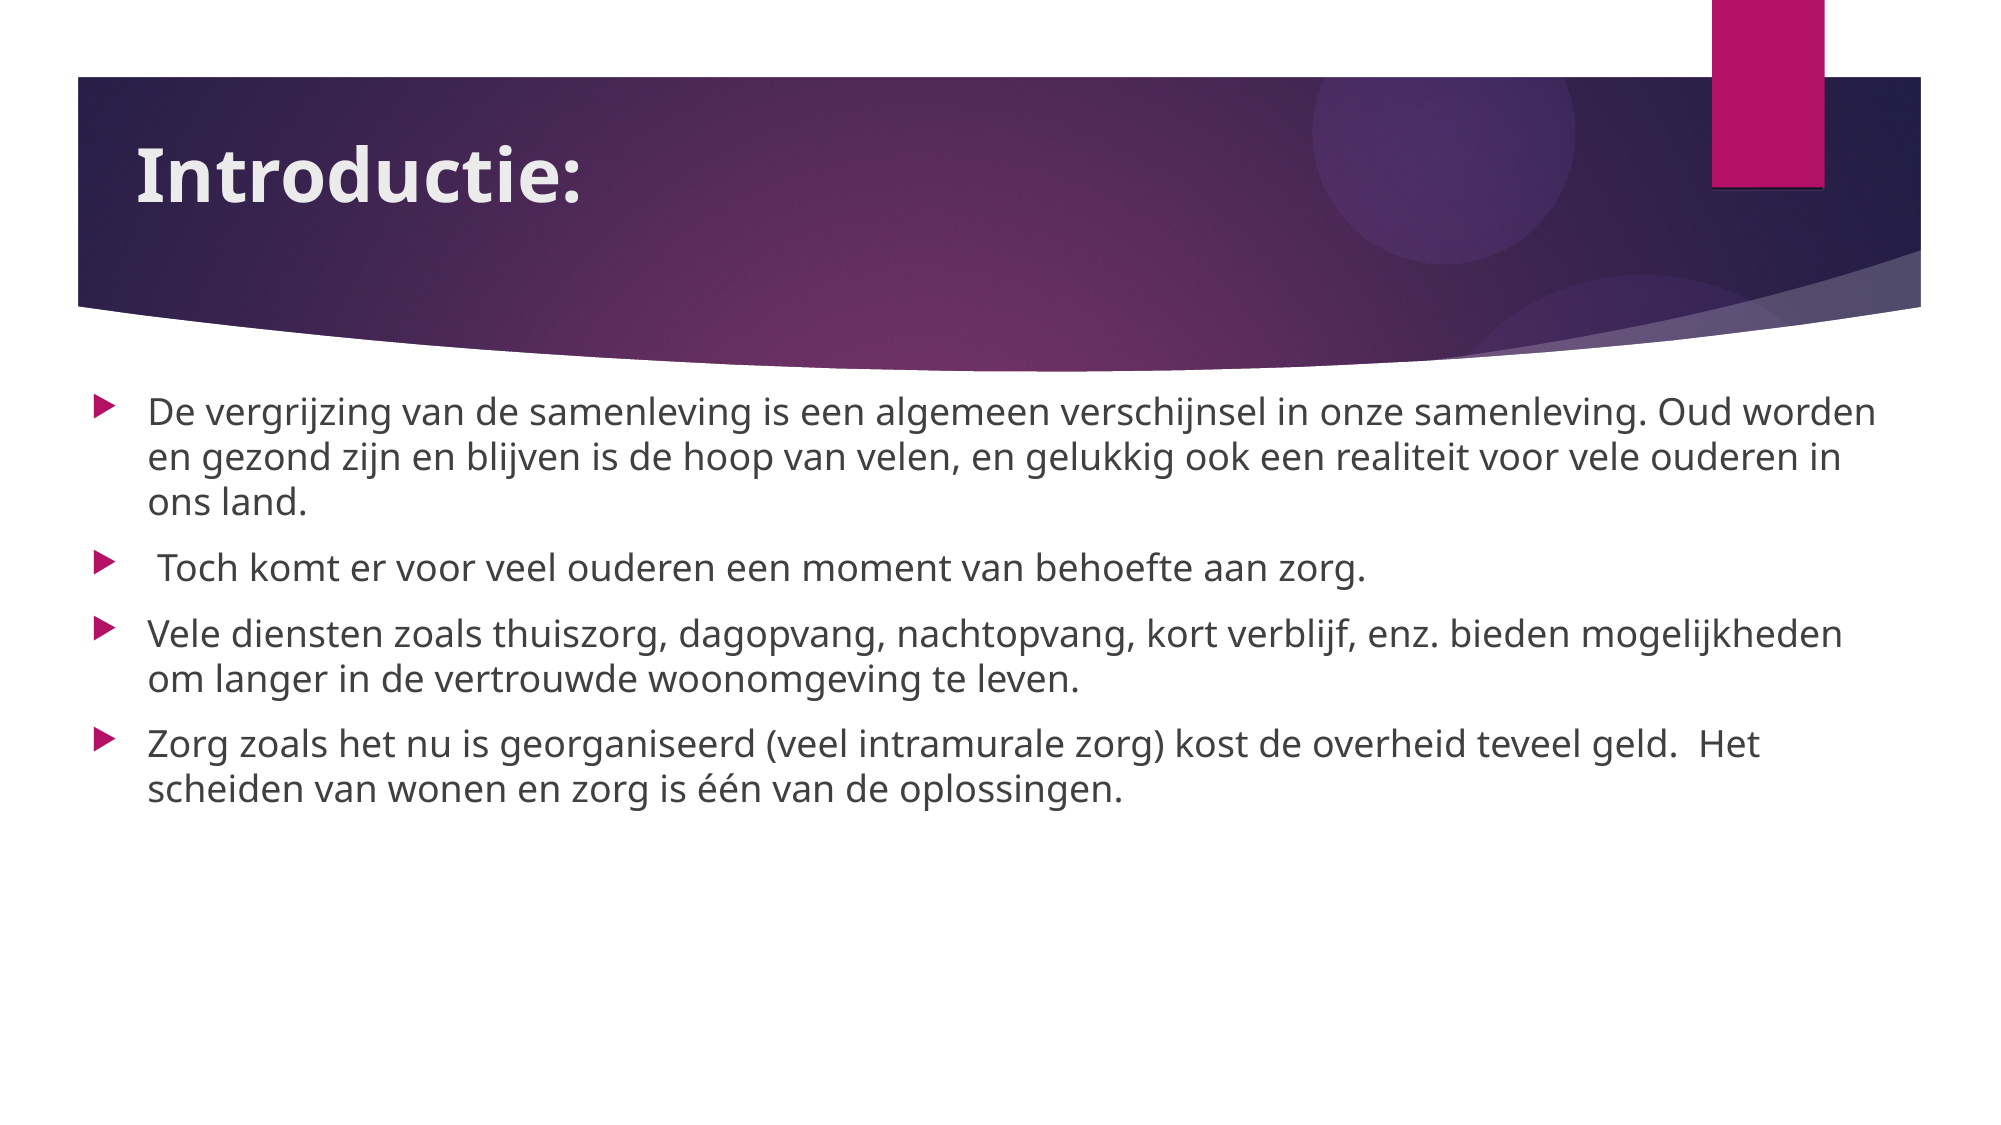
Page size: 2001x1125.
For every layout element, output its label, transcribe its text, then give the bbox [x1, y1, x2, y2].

list De vergrijzing van de samenleving is een algemeen verschijnsel in onze samenleving. Oud worden en gezond zijn en blijven is de hoop van velen, en gelukkig ook een realiteit voor vele ouderen in ons land. Toch komt er voor veel ouderen een moment van behoefte aan zorg. Vele diensten zoals thuiszorg, dagopvang, nachtopvang, kort verblijf, enz. bieden mogelijkheden om langer in de vertrouwde woonomgeving te leven. Zorg zoals het nu is georganiseerd (veel intramurale zorg) kost de overheid teveel geld. Het scheiden van wonen en zorg is één van de oplossingen. [76, 380, 1903, 1098]
picture [79, 78, 1920, 371]
title Introductie: [121, 159, 1627, 276]
